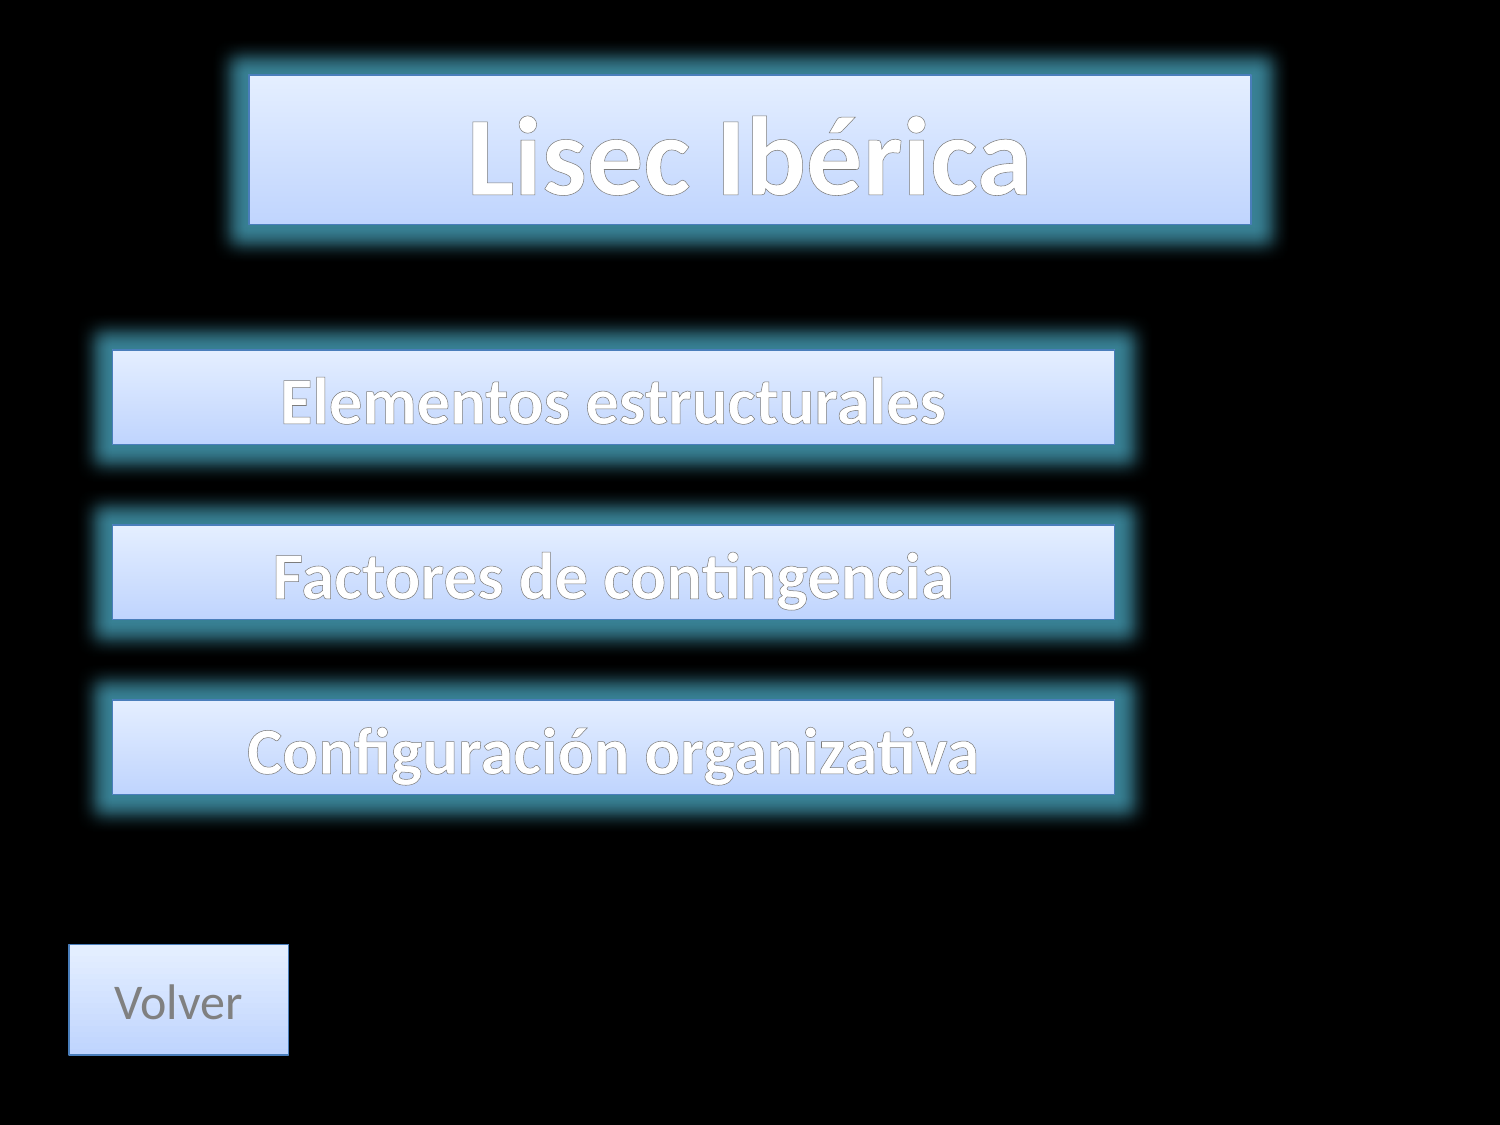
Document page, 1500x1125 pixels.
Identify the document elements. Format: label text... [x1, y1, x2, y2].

text_box Elementos estructurales [112, 349, 1115, 445]
text_box Lisec Ibérica [248, 74, 1252, 225]
text_box Factores de contingencia [112, 524, 1115, 620]
text_box Volver [68, 944, 289, 1056]
text_box Configuración organizativa [112, 699, 1115, 795]
